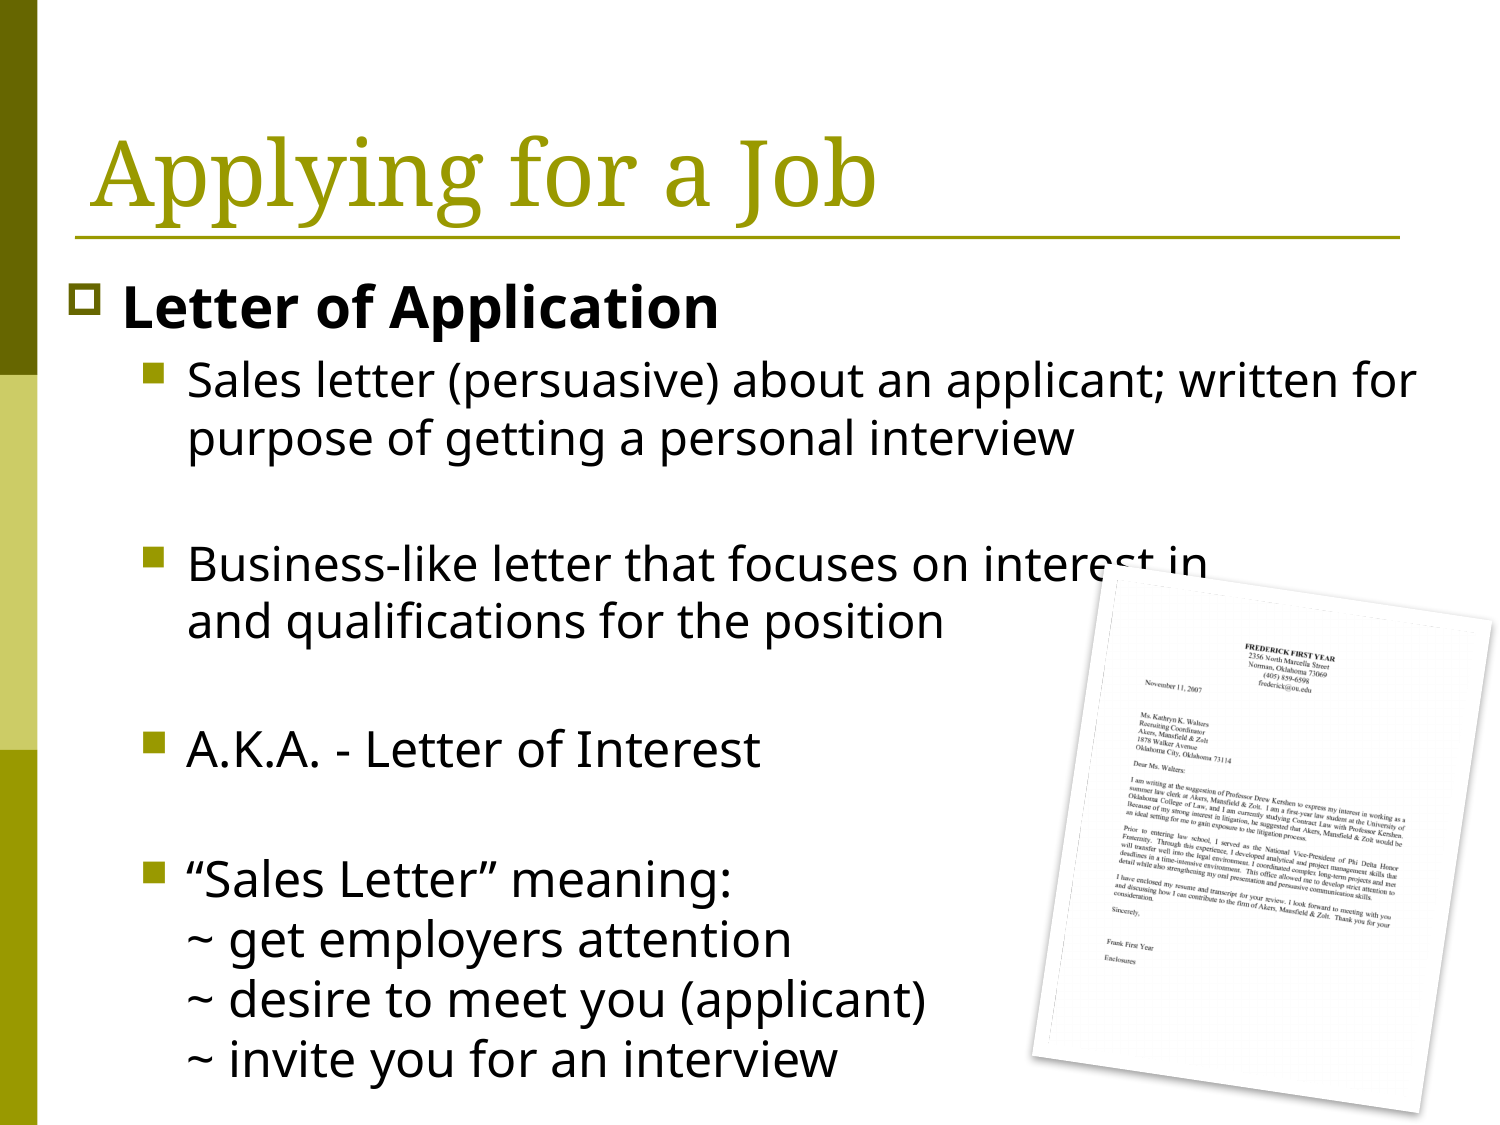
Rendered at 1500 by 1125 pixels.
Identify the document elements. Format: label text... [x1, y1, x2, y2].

picture [1049, 581, 1475, 1096]
list Letter of Application Sales letter (persuasive) about an applicant; written for purpose of getting a personal interview Business-like letter that focuses on interest in and qualifications for the position A.K.A. - Letter of Interest “Sales Letter” meaning: ~ get employers attention ~ desire to meet you (applicant) ~ invite you for an interview [49, 262, 1469, 1006]
title Applying for a Job [74, 45, 1426, 233]
